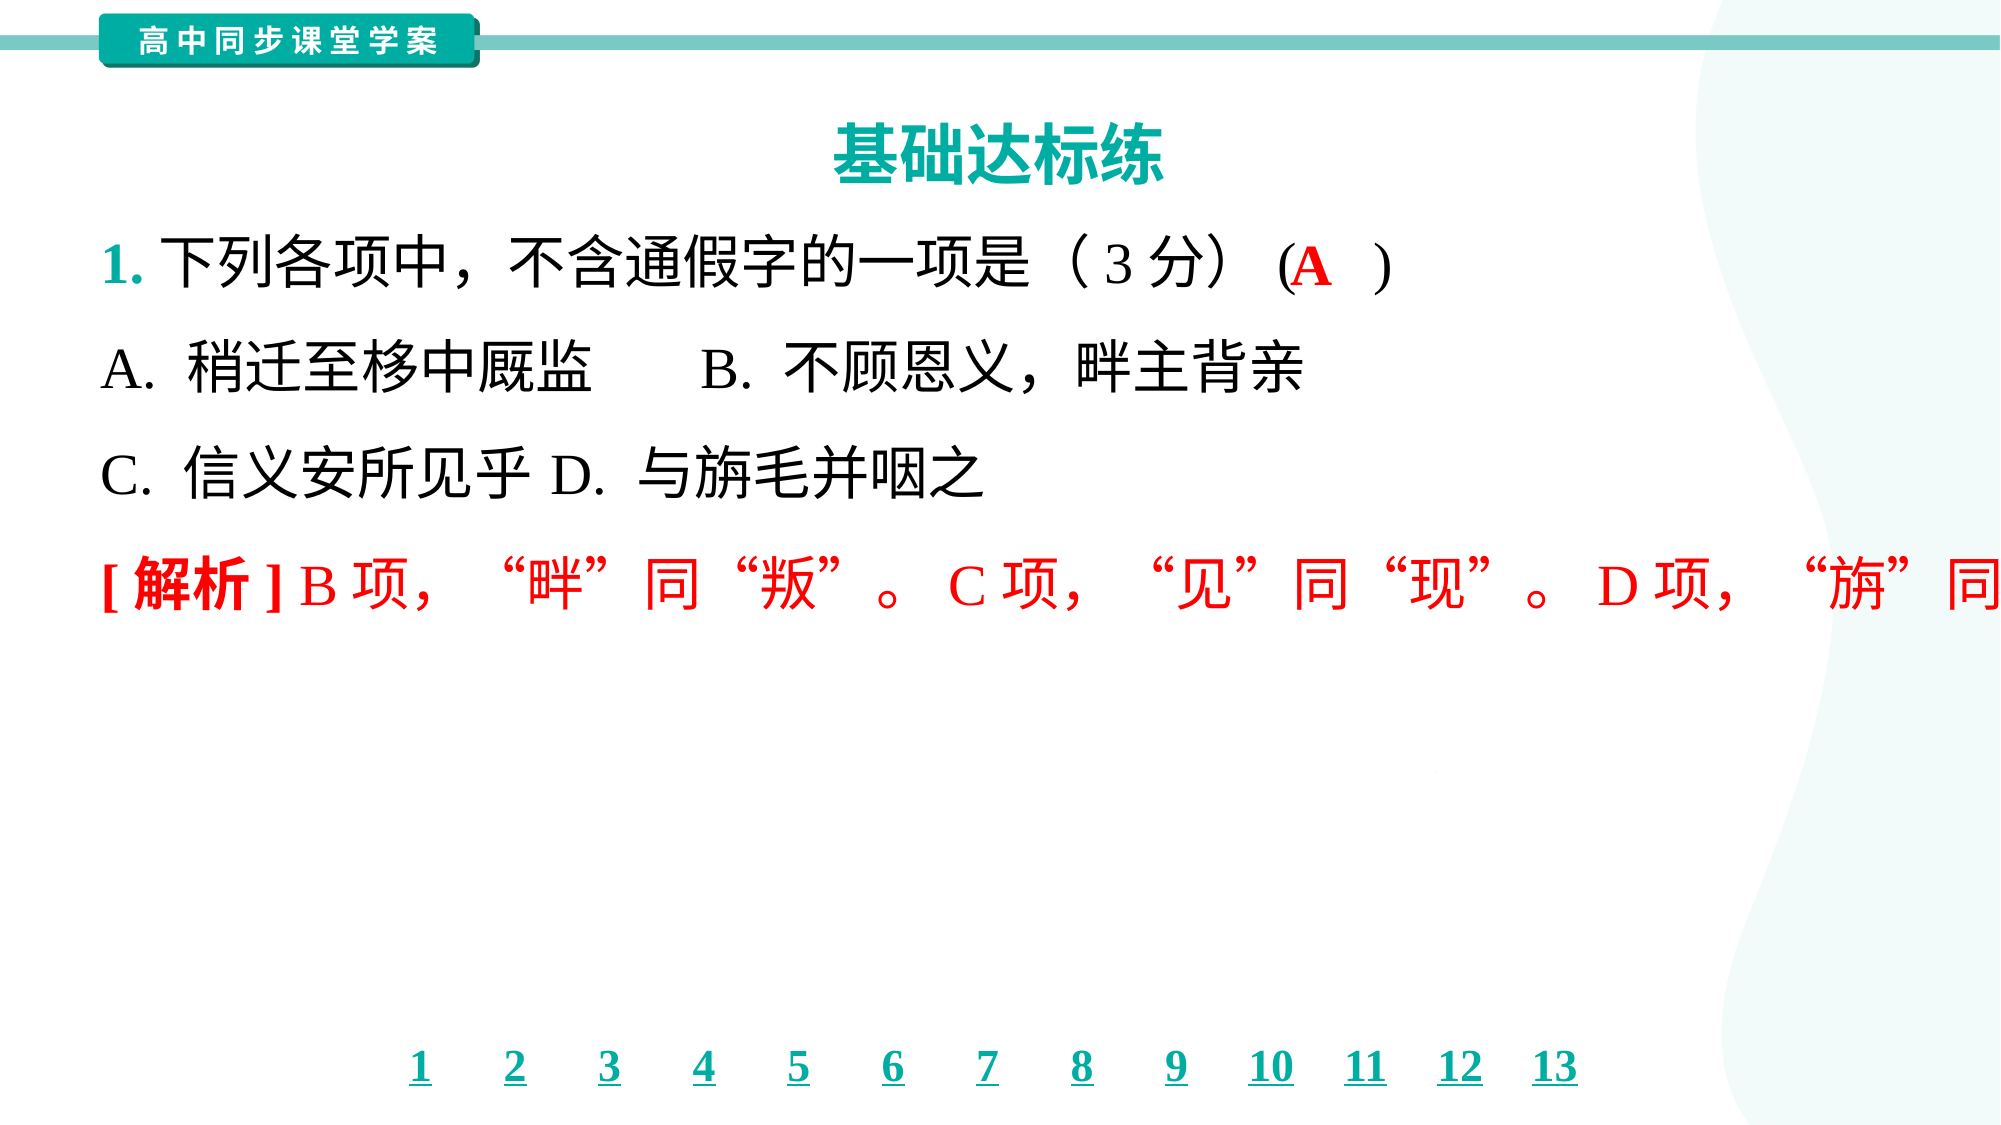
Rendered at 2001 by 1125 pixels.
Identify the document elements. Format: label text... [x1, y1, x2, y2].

text_box 基础达标练 [100, 76, 1899, 192]
picture [0, 0, 2000, 1125]
text_box A [1268, 192, 1354, 293]
text_box [解析] B项，“畔”同“叛”。C项，“见”同“现”。D项，“旃”同“毡”。 [100, 514, 1899, 617]
text_box A. 稍迁至栘中厩监 B. 不顾恩义，畔主背亲 C. 信义安所见乎 D. 与旃毛并咽之 [100, 293, 1899, 507]
text_box 1.下列各项中，不含通假字的一项是（3分）( ) [100, 192, 1268, 293]
text_box 1.下列各项中，不含通假字的一项是（3分）( ) [1354, 192, 1899, 293]
